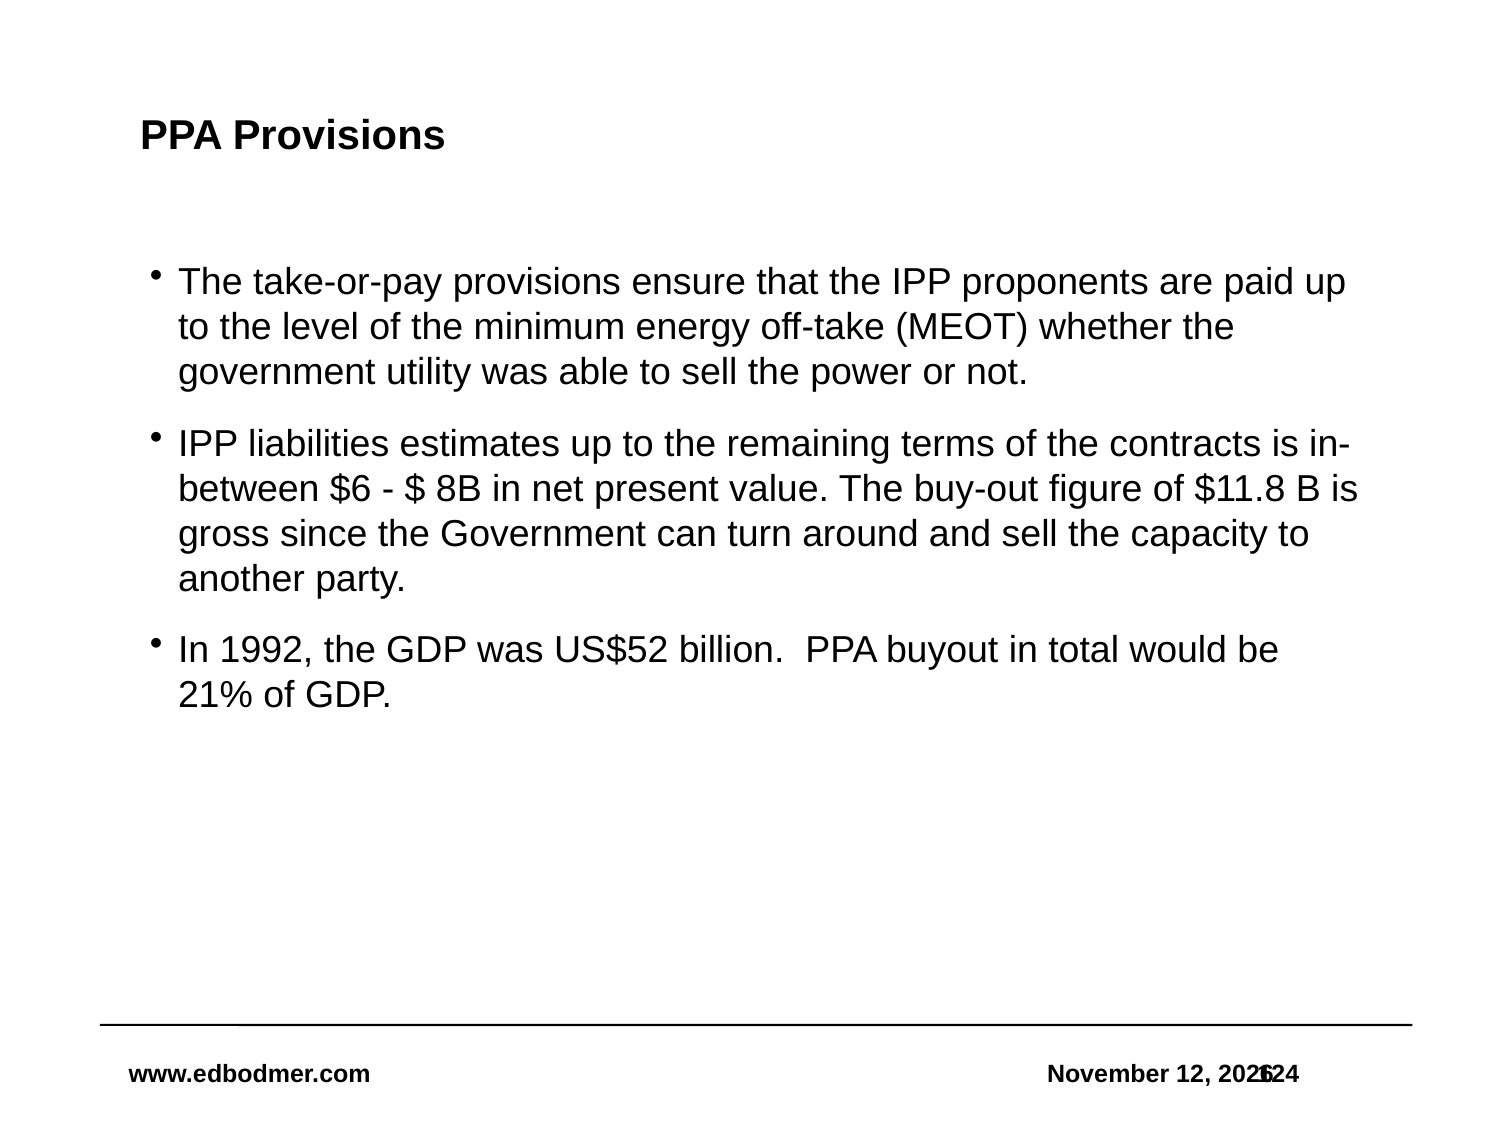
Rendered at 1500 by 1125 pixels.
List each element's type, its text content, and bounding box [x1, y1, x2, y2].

title PPA Provisions [124, 99, 1288, 226]
list The take-or-pay provisions ensure that the IPP proponents are paid up to the level of the minimum energy off-take (MEOT) whether the government utility was able to sell the power or not. IPP liabilities estimates up to the remaining terms of the contracts is in-between $6 - $ 8B in net present value. The buy-out figure of $11.8 B is gross since the Government can turn around and sell the capacity to another party. In 1992, the GDP was US$52 billion. PPA buyout in total would be 21% of GDP. [124, 249, 1376, 1001]
